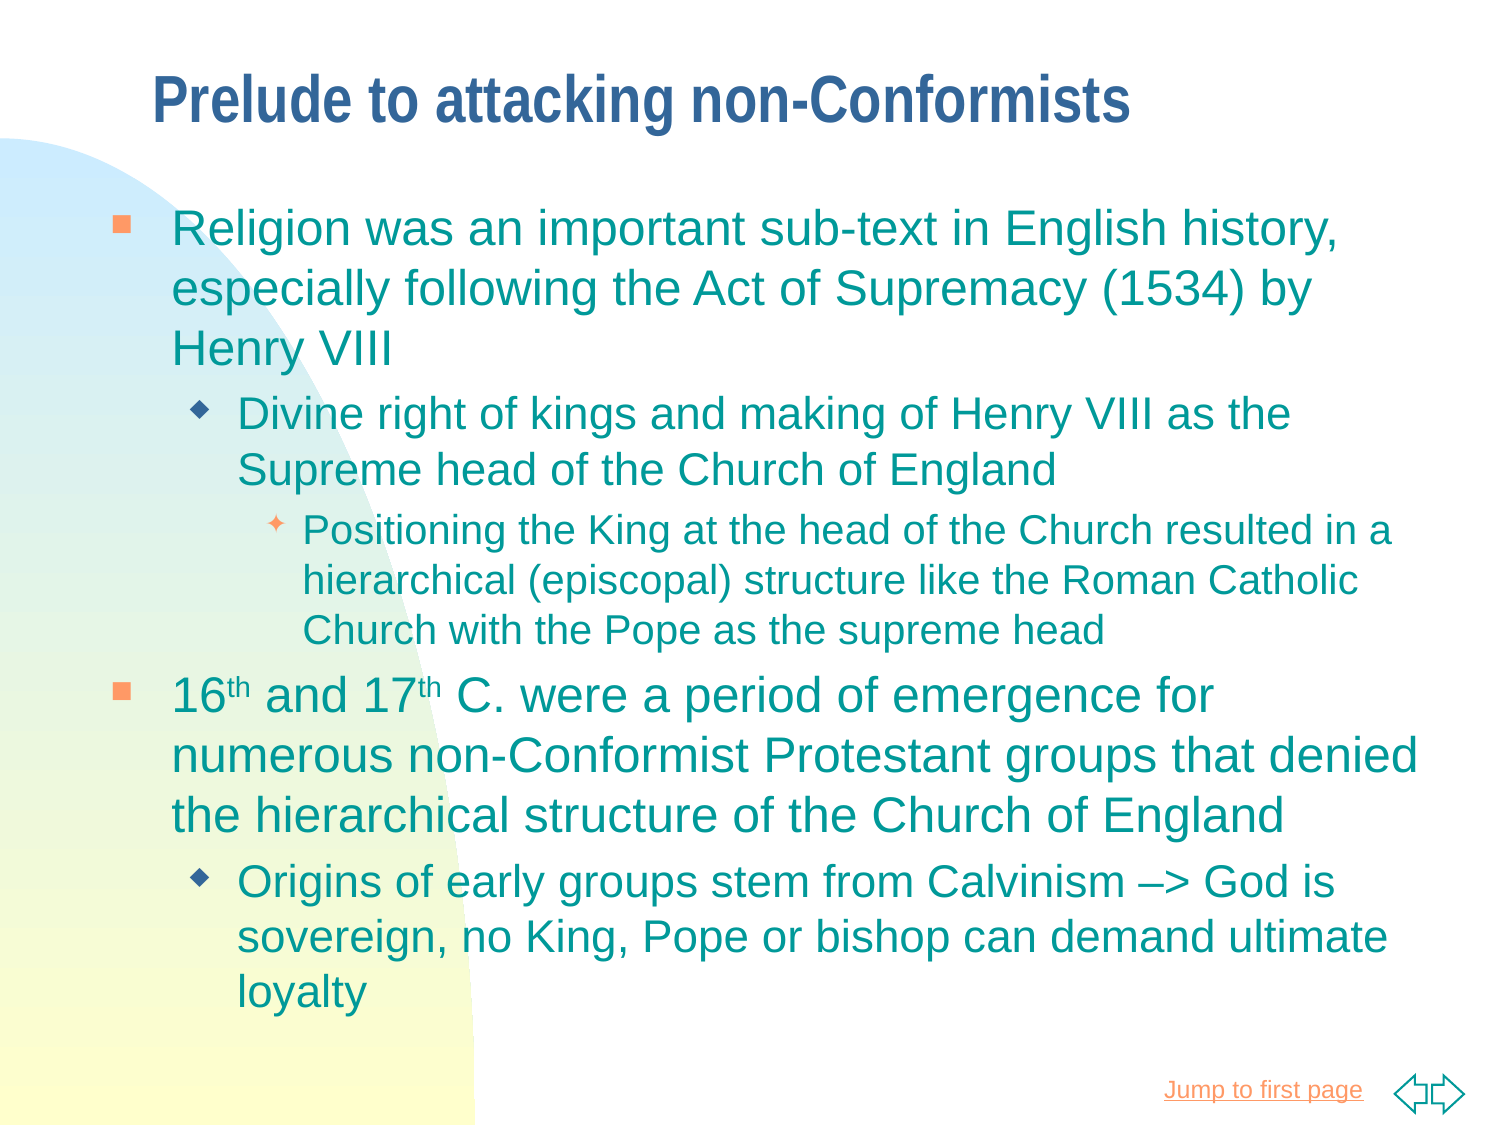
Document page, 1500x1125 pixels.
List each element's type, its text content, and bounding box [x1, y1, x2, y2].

title Prelude to attacking non-Conformists [137, 37, 1351, 176]
list Religion was an important sub-text in English history, especially following the Act of Supremacy (1534) by Henry VIII Divine right of kings and making of Henry VIII as the Supreme head of the Church of England Positioning the King at the head of the Church resulted in a hierarchical (episcopal) structure like the Roman Catholic Church with the Pope as the supreme head 16th and 17th C. were a period of emergence for numerous non-Conformist Protestant groups that denied the hierarchical structure of the Church of England Origins of early groups stem from Calvinism –> God is sovereign, no King, Pope or bishop can demand ultimate loyalty [99, 187, 1463, 1001]
